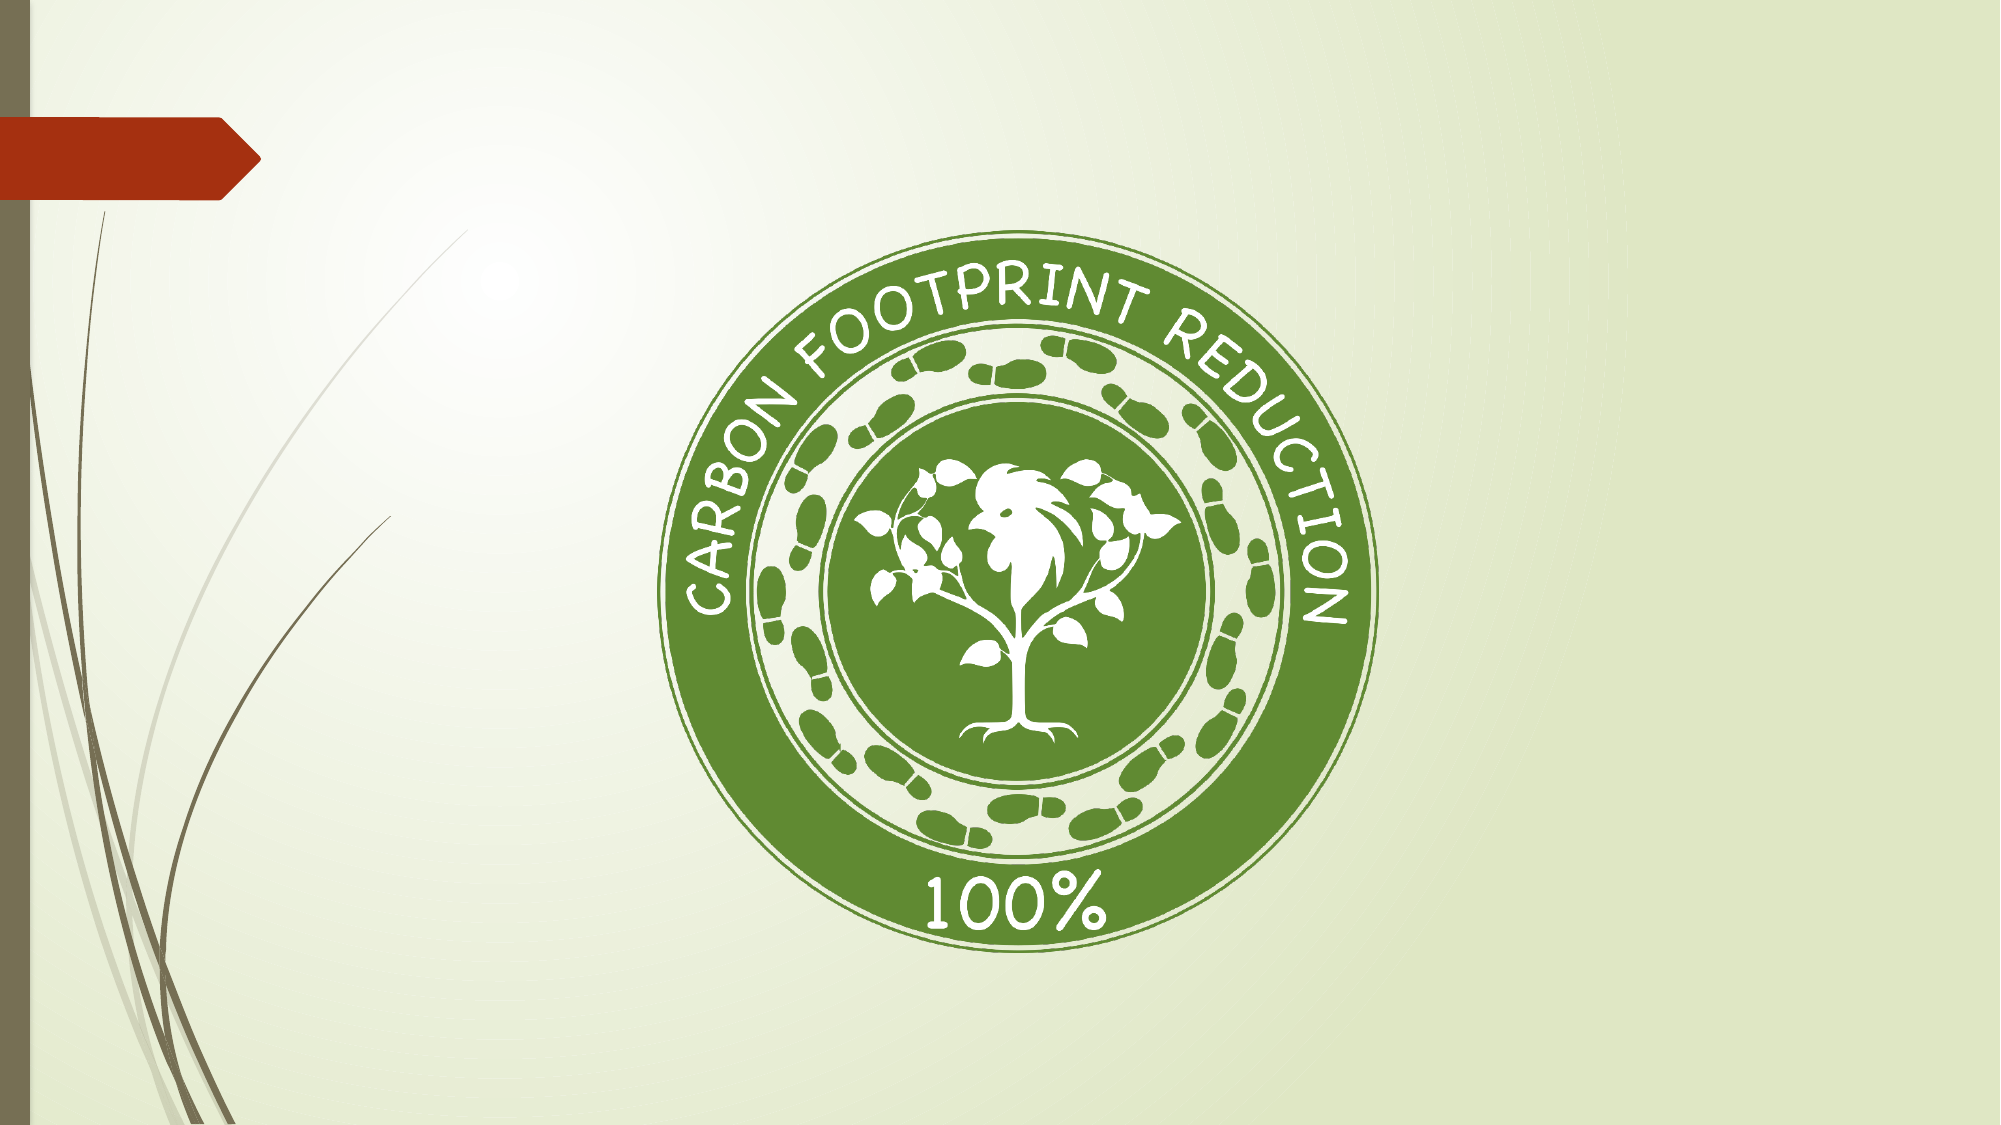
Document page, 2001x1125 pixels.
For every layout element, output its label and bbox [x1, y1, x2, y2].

picture [656, 230, 1380, 953]
